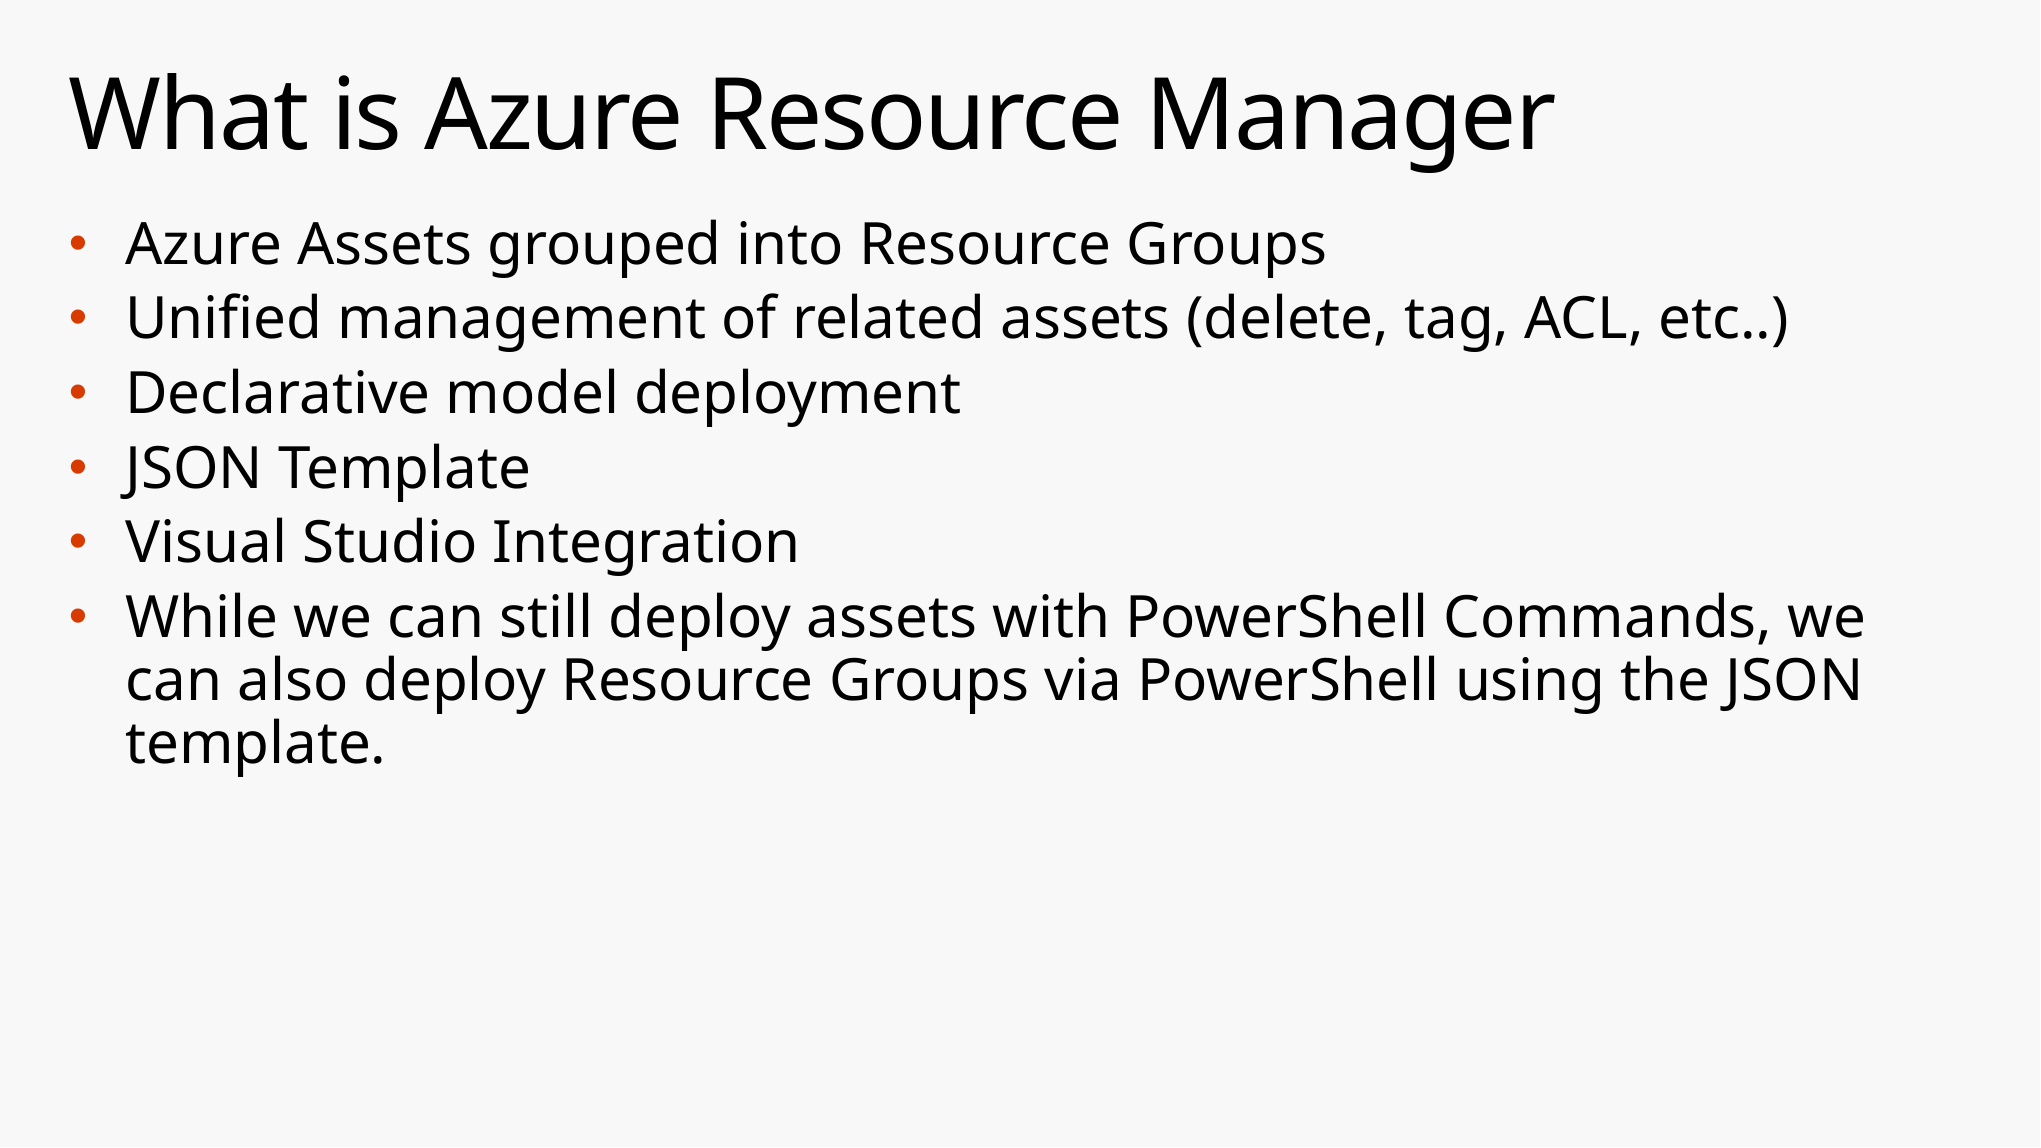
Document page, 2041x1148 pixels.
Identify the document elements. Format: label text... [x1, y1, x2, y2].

list Azure Assets grouped into Resource Groups Unified management of related assets (delete, tag, ACL, etc..) Declarative model deployment JSON Template Visual Studio Integration While we can still deploy assets with PowerShell Commands, we can also deploy Resource Groups via PowerShell using the JSON template. [45, 198, 1996, 857]
title What is Azure Resource Manager [45, 48, 1996, 198]
